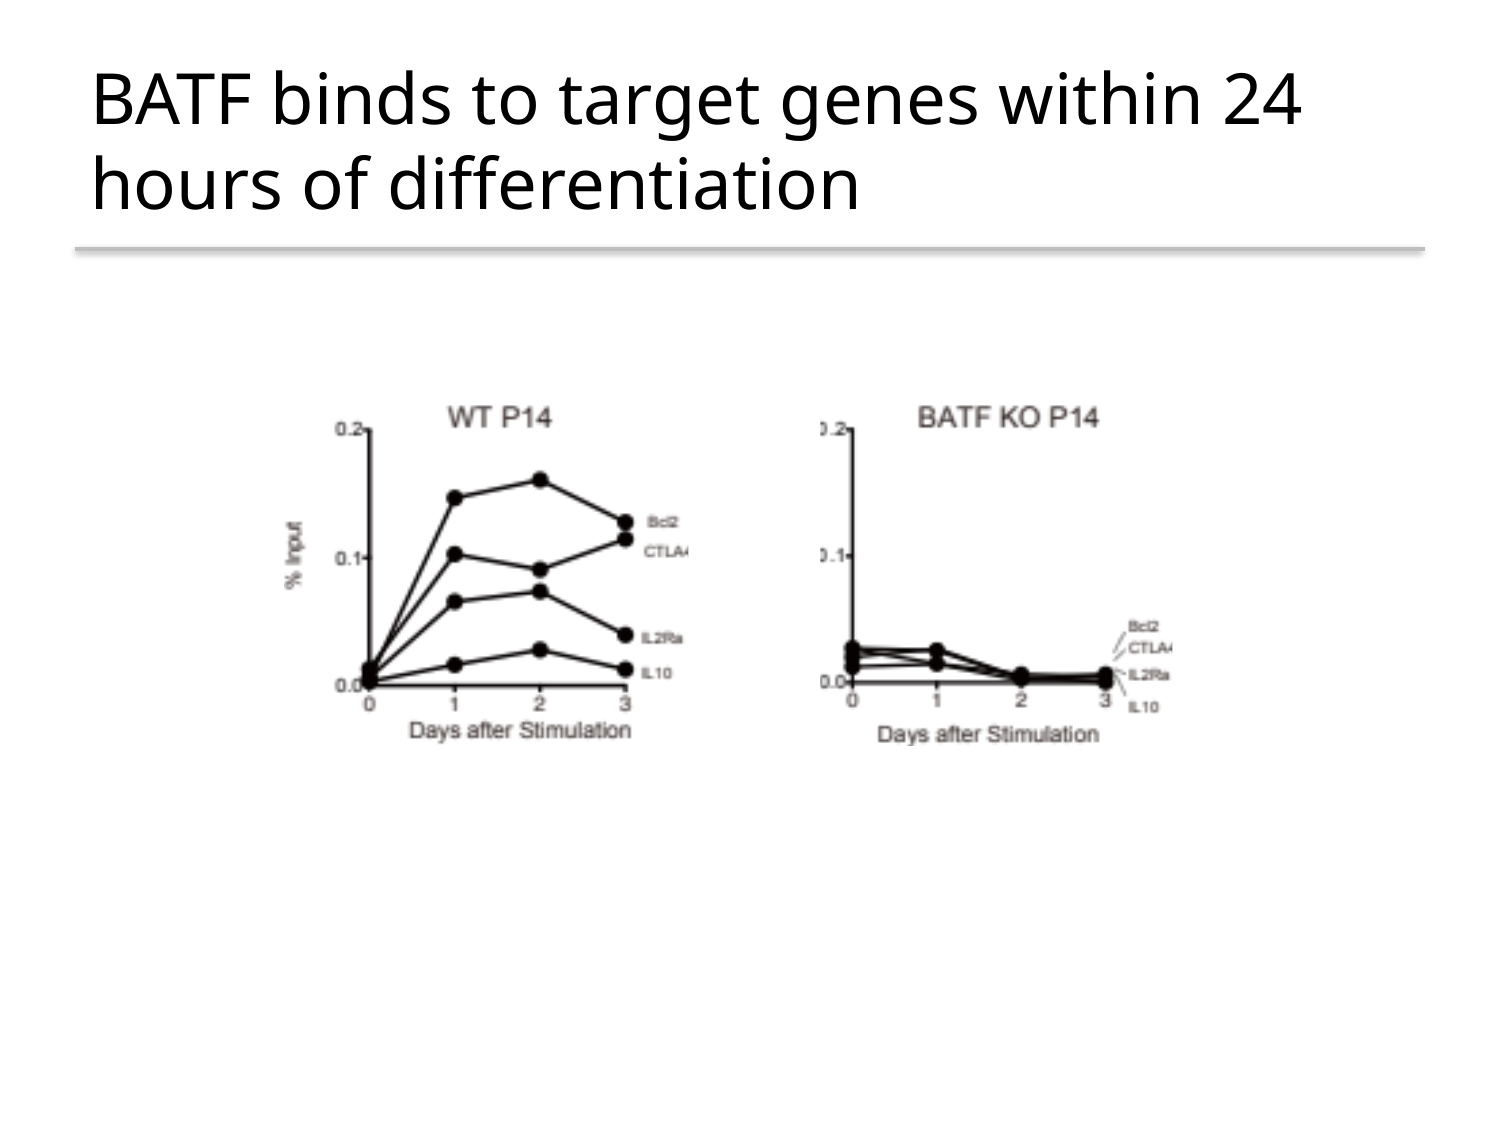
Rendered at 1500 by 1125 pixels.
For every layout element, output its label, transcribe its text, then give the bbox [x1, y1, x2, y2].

picture [283, 403, 689, 745]
picture [820, 404, 1173, 747]
title BATF binds to target genes within 24 hours of differentiation [75, 45, 1425, 233]
